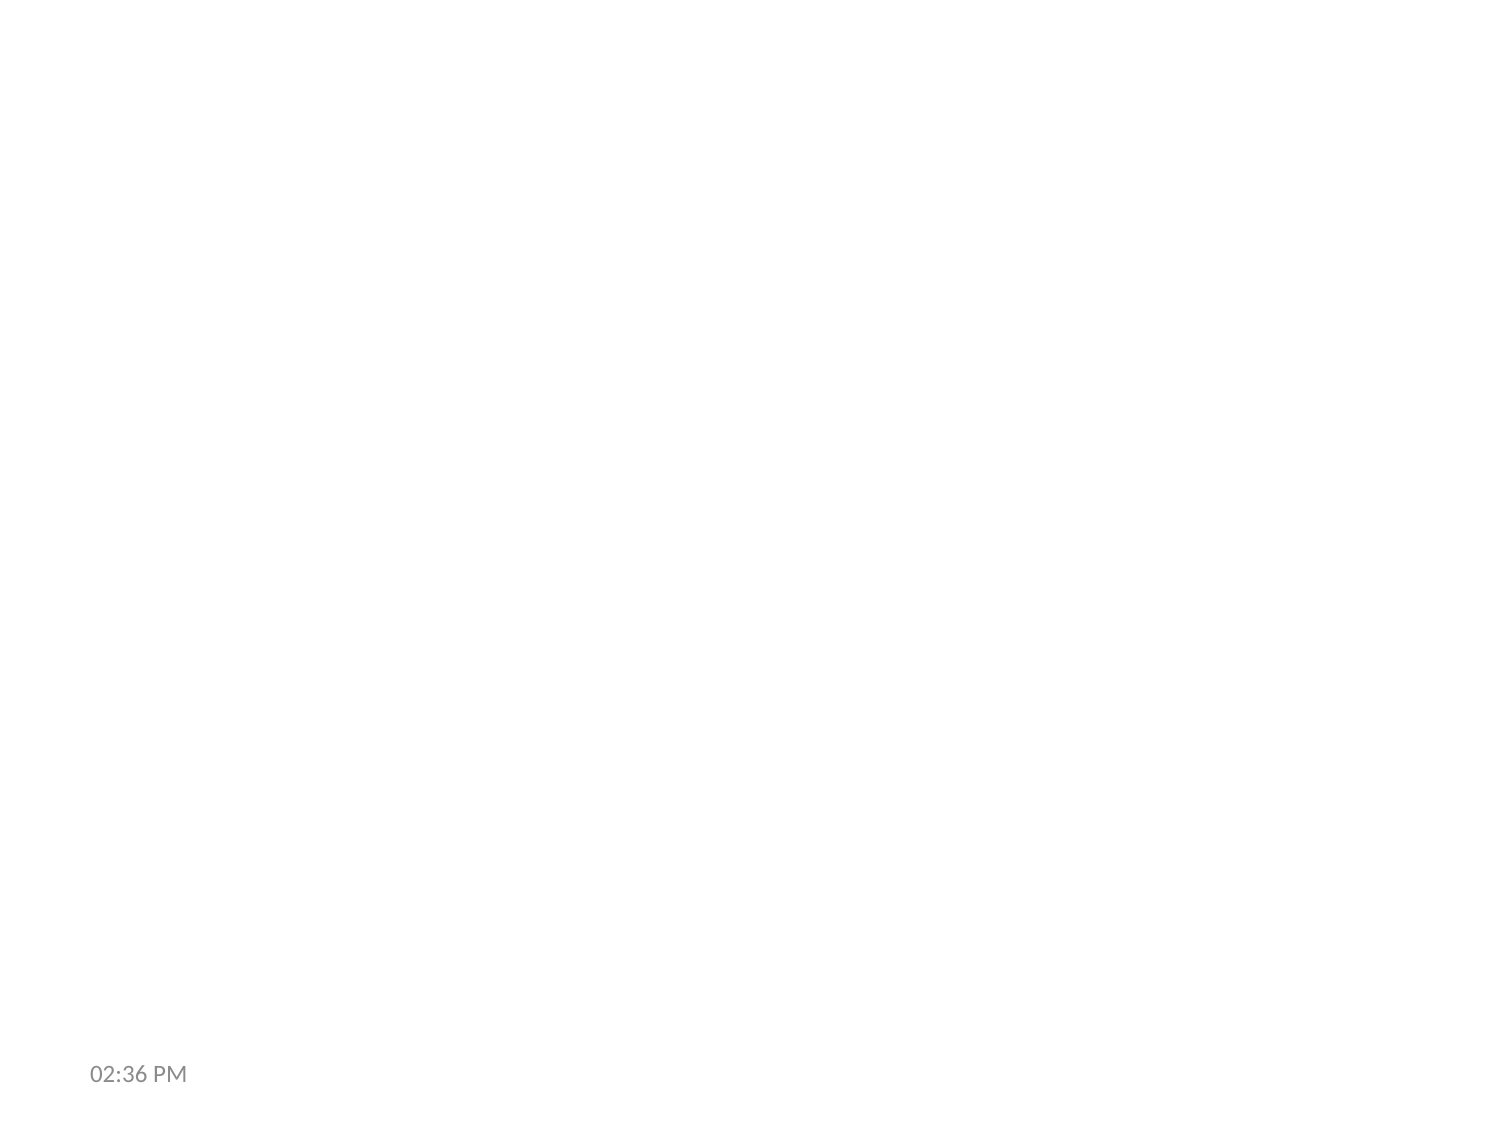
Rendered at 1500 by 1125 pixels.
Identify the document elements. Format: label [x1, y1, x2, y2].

slide_number [75, 1042, 425, 1103]
